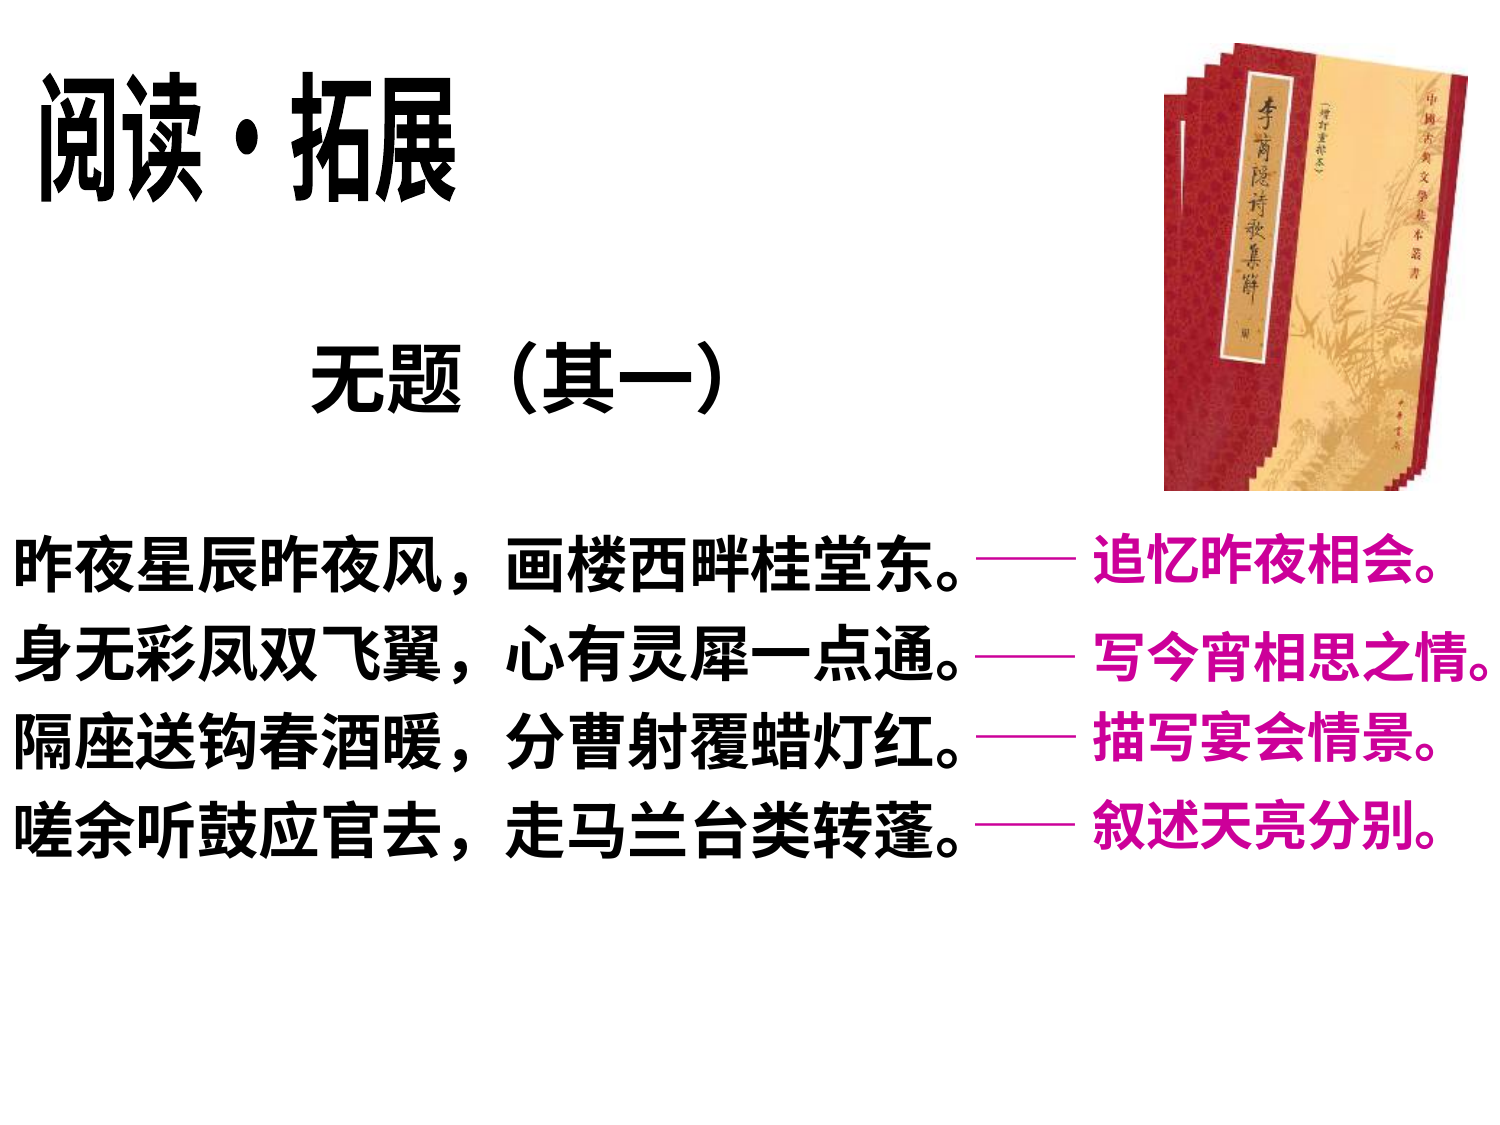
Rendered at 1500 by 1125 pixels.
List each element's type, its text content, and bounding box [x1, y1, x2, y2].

text_box 无题（其一） 昨夜星辰昨夜风，画楼西畔桂堂东。 身无彩凤双飞翼，心有灵犀一点通。 隔座送钩春酒暖，分曹射覆蜡灯红。 嗟余听鼓应官去，走马兰台类转蓬。 [0, 304, 1110, 1057]
picture [1164, 43, 1468, 491]
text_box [957, 518, 1500, 934]
